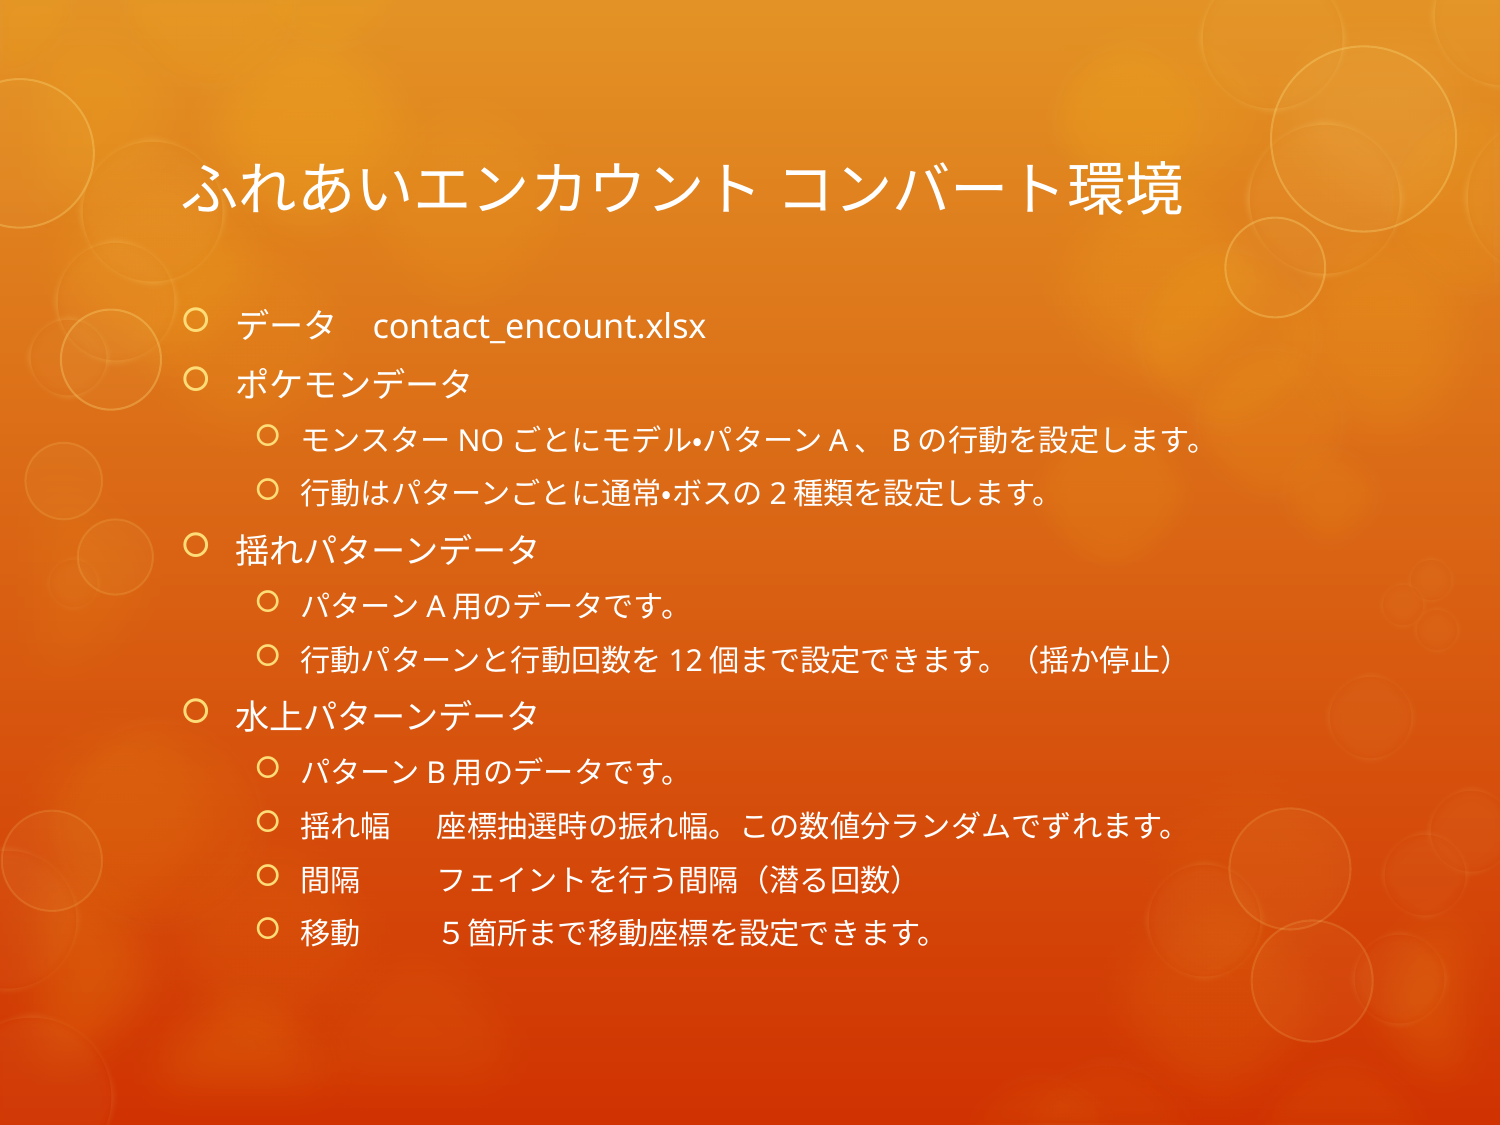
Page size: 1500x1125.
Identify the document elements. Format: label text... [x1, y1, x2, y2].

title ふれあいエンカウント コンバート環境 [165, 110, 1335, 263]
list データ contact_encount.xlsx ポケモンデータ モンスターNOごとにモデル・パターンA、Bの行動を設定します。 行動はパターンごとに通常・ボスの2種類を設定します。 揺れパターンデータ パターンA用のデータです。 行動パターンと行動回数を12個まで設定できます。（揺か停止） 水上パターンデータ パターンB用のデータです。 揺れ幅 座標抽選時の振れ幅。この数値分ランダムでずれます。 間隔 フェイントを行う間隔（潜る回数） 移動 ５箇所まで移動座標を設定できます。 [165, 296, 1335, 962]
